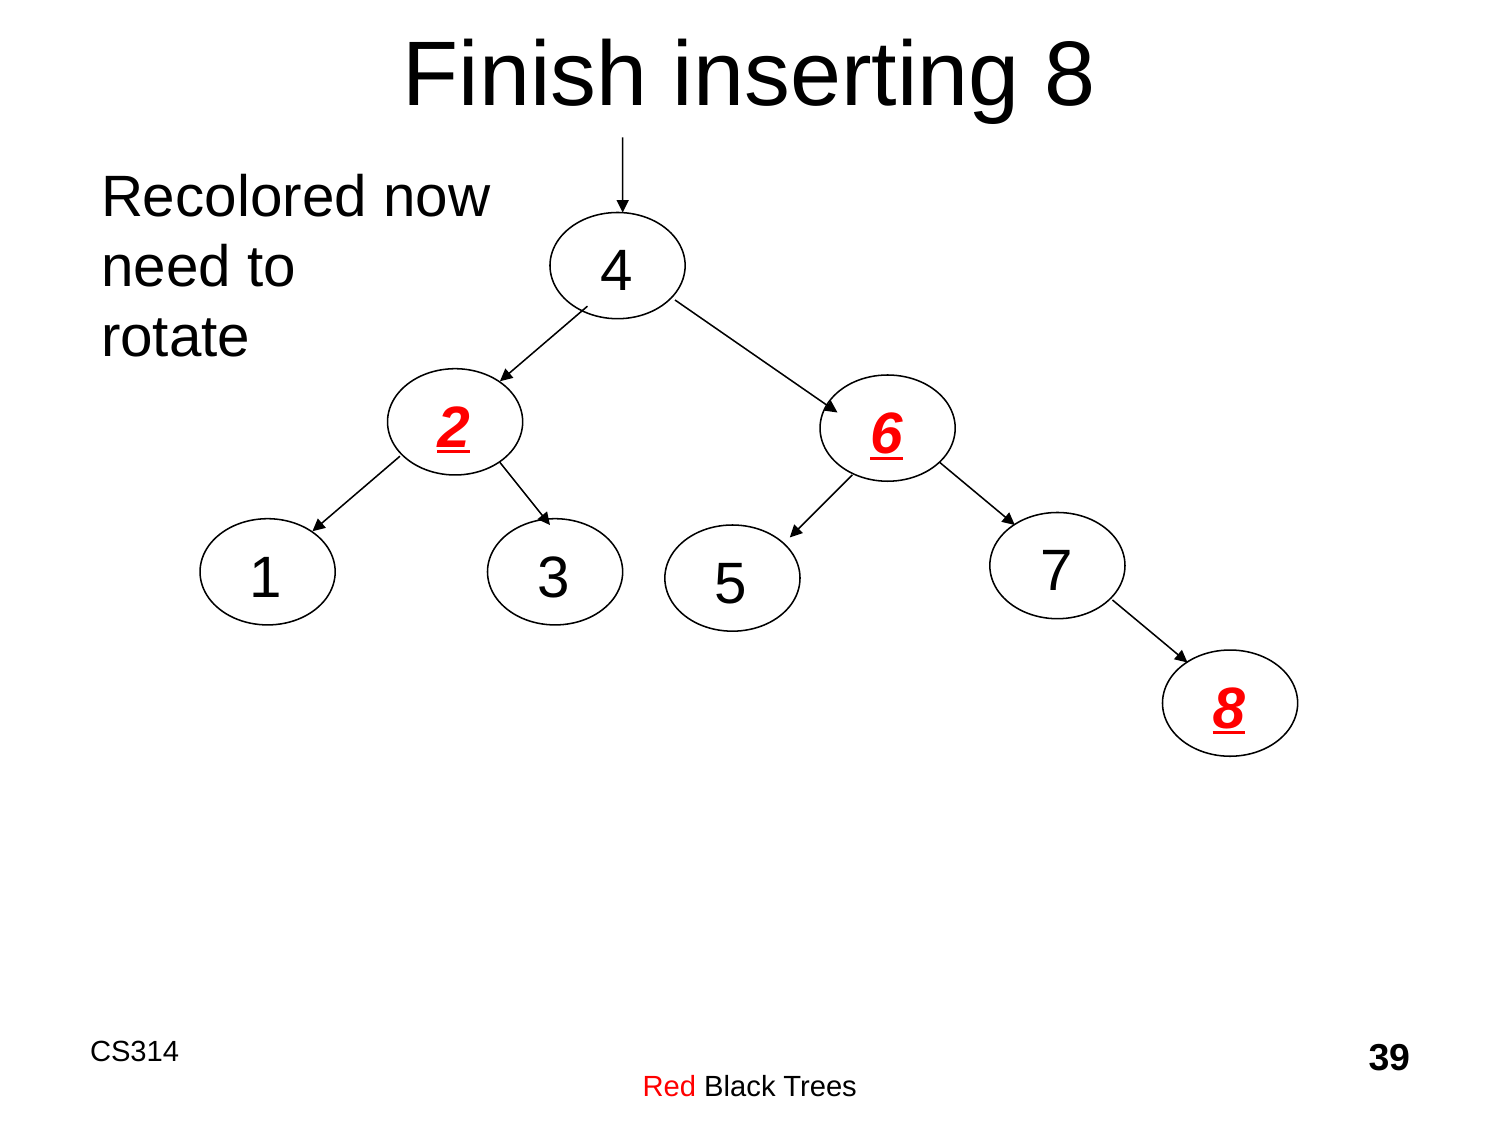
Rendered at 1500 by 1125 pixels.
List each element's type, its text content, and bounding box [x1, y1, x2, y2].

text_box [517, 484, 549, 517]
slide_number 39 [1112, 1024, 1426, 1101]
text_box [989, 512, 1126, 619]
text_box [616, 137, 629, 210]
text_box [487, 518, 623, 626]
title Finish inserting 8 [112, 0, 1388, 163]
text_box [664, 524, 801, 632]
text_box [819, 374, 956, 482]
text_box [199, 518, 336, 626]
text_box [549, 212, 686, 319]
footer Red Black Trees [462, 1024, 1038, 1101]
text_box Recolored now need to rotate [86, 151, 506, 376]
slide_number CS314 [74, 1024, 451, 1101]
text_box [387, 368, 523, 476]
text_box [1162, 649, 1298, 757]
